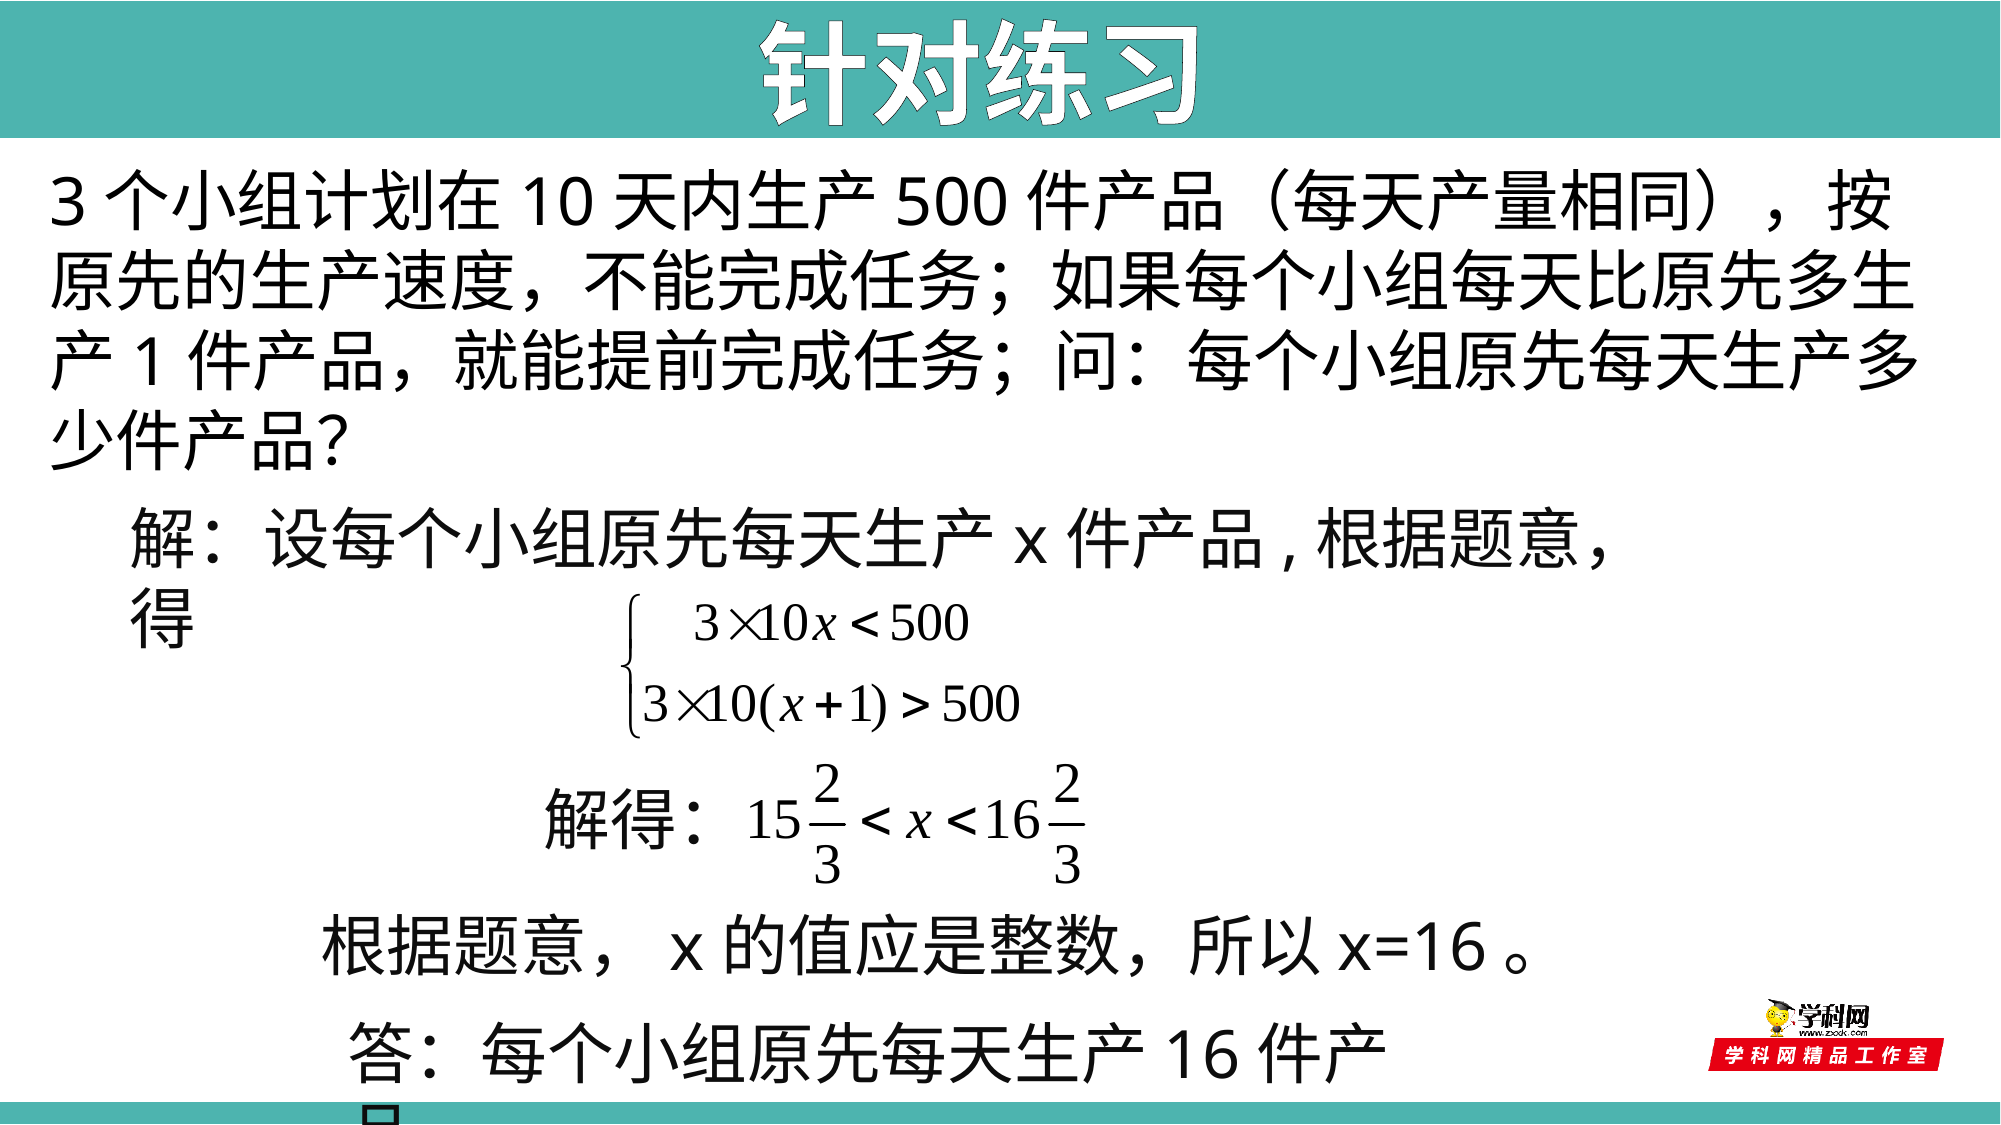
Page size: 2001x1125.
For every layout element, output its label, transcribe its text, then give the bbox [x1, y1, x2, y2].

picture [0, 1, 2001, 1124]
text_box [608, 585, 1032, 748]
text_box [742, 747, 1098, 897]
text_box 解：设每个小组原先每天生产x件产品,根据题意，得 [115, 489, 1725, 665]
text_box 答：每个小组原先每天生产16件产品。 [332, 1004, 1459, 1125]
text_box 3个小组计划在10天内生产500件产品（每天产量相同），按原先的生产速度，不能完成任务；如果每个小组每天比原先多生产1件产品，就能提前完成任务；问：每个小组原先每天生产多少件产品？ [34, 151, 1953, 486]
text_box 解得： [528, 770, 742, 866]
text_box 根据题意，x的值应是整数，所以x=16。 [305, 896, 1586, 991]
text_box 针对练习 [742, 0, 1223, 146]
